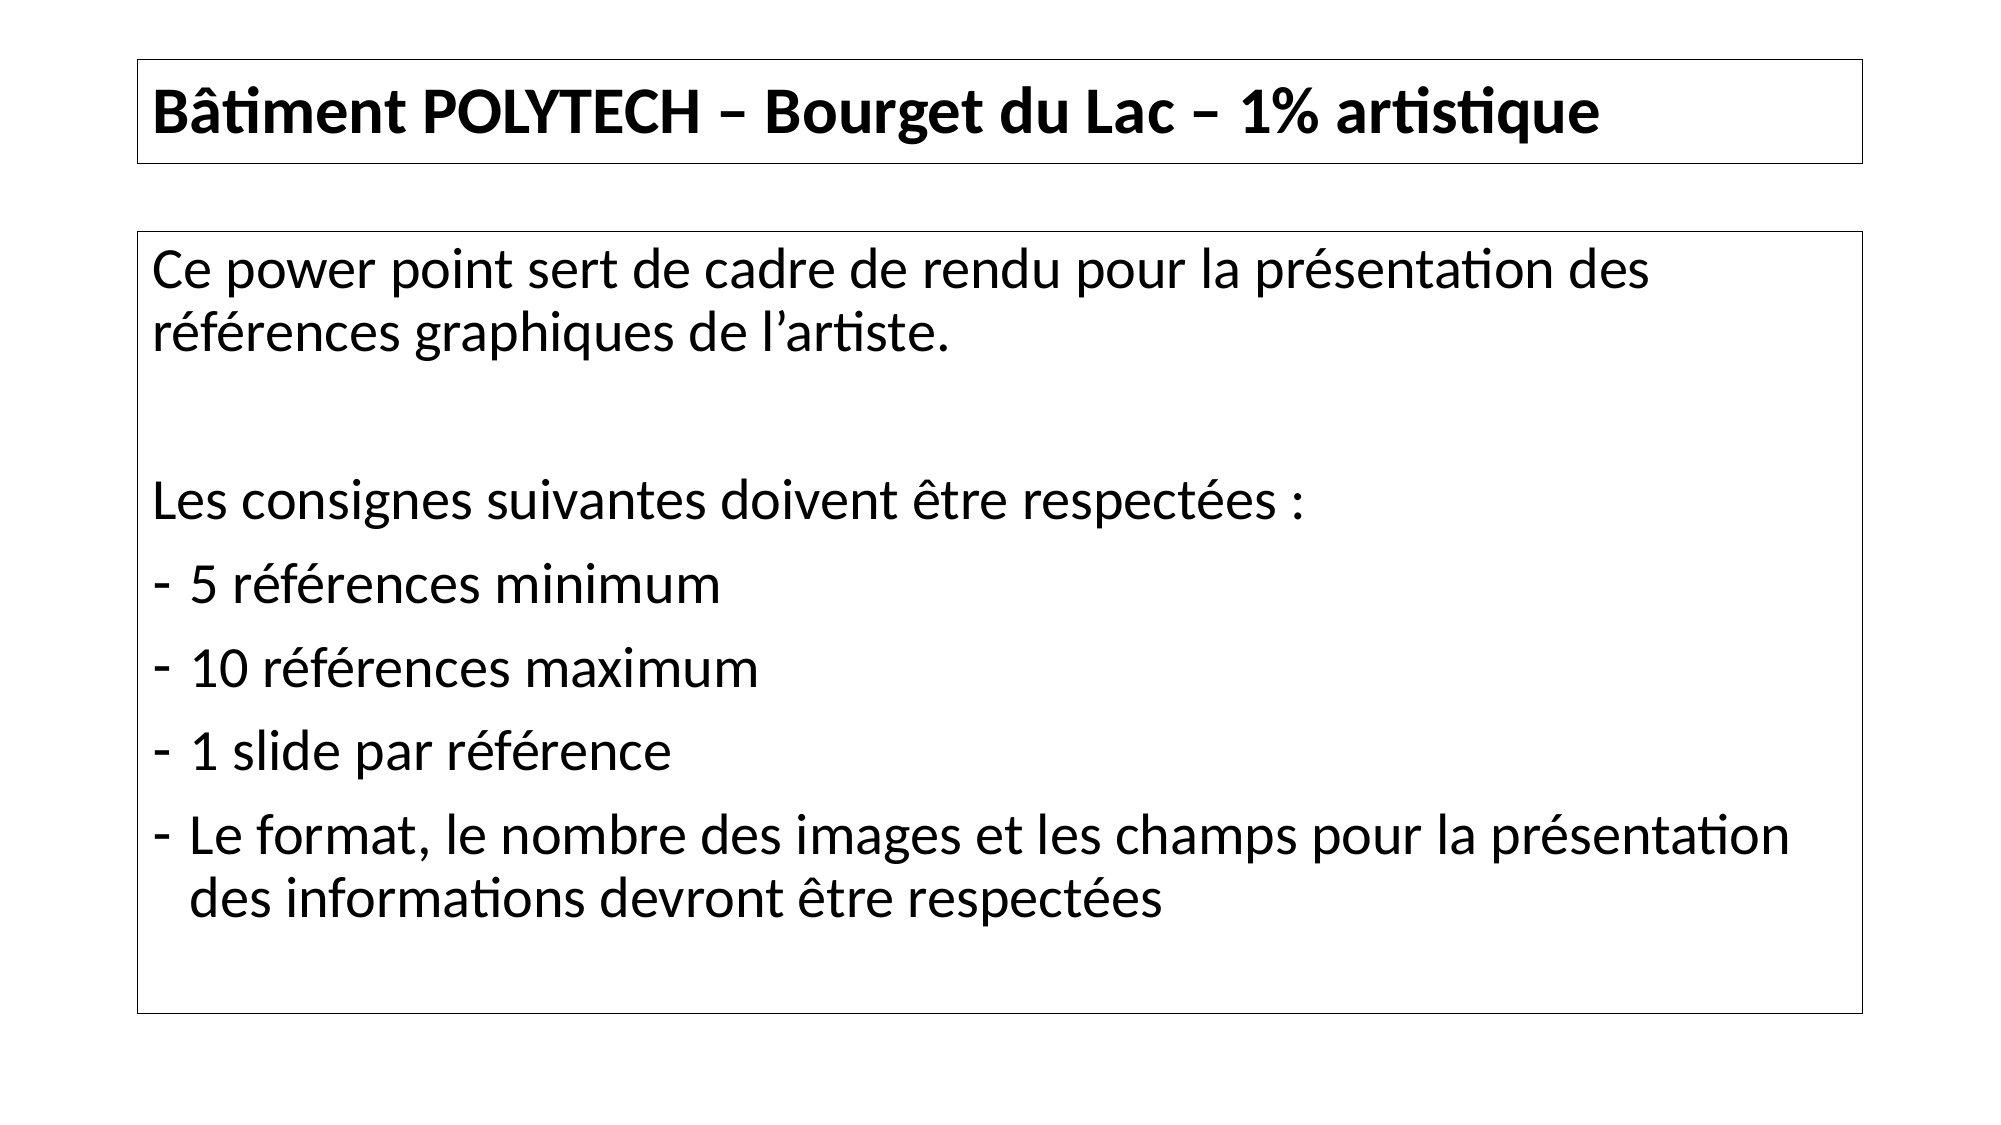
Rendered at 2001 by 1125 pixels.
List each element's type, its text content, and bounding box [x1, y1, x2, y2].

list Ce power point sert de cadre de rendu pour la présentation des références graphiques de l’artiste. Les consignes suivantes doivent être respectées : 5 références minimum 10 références maximum 1 slide par référence Le format, le nombre des images et les champs pour la présentation des informations devront être respectées [137, 231, 1863, 1014]
title Bâtiment POLYTECH – Bourget du Lac – 1% artistique [137, 59, 1863, 164]
